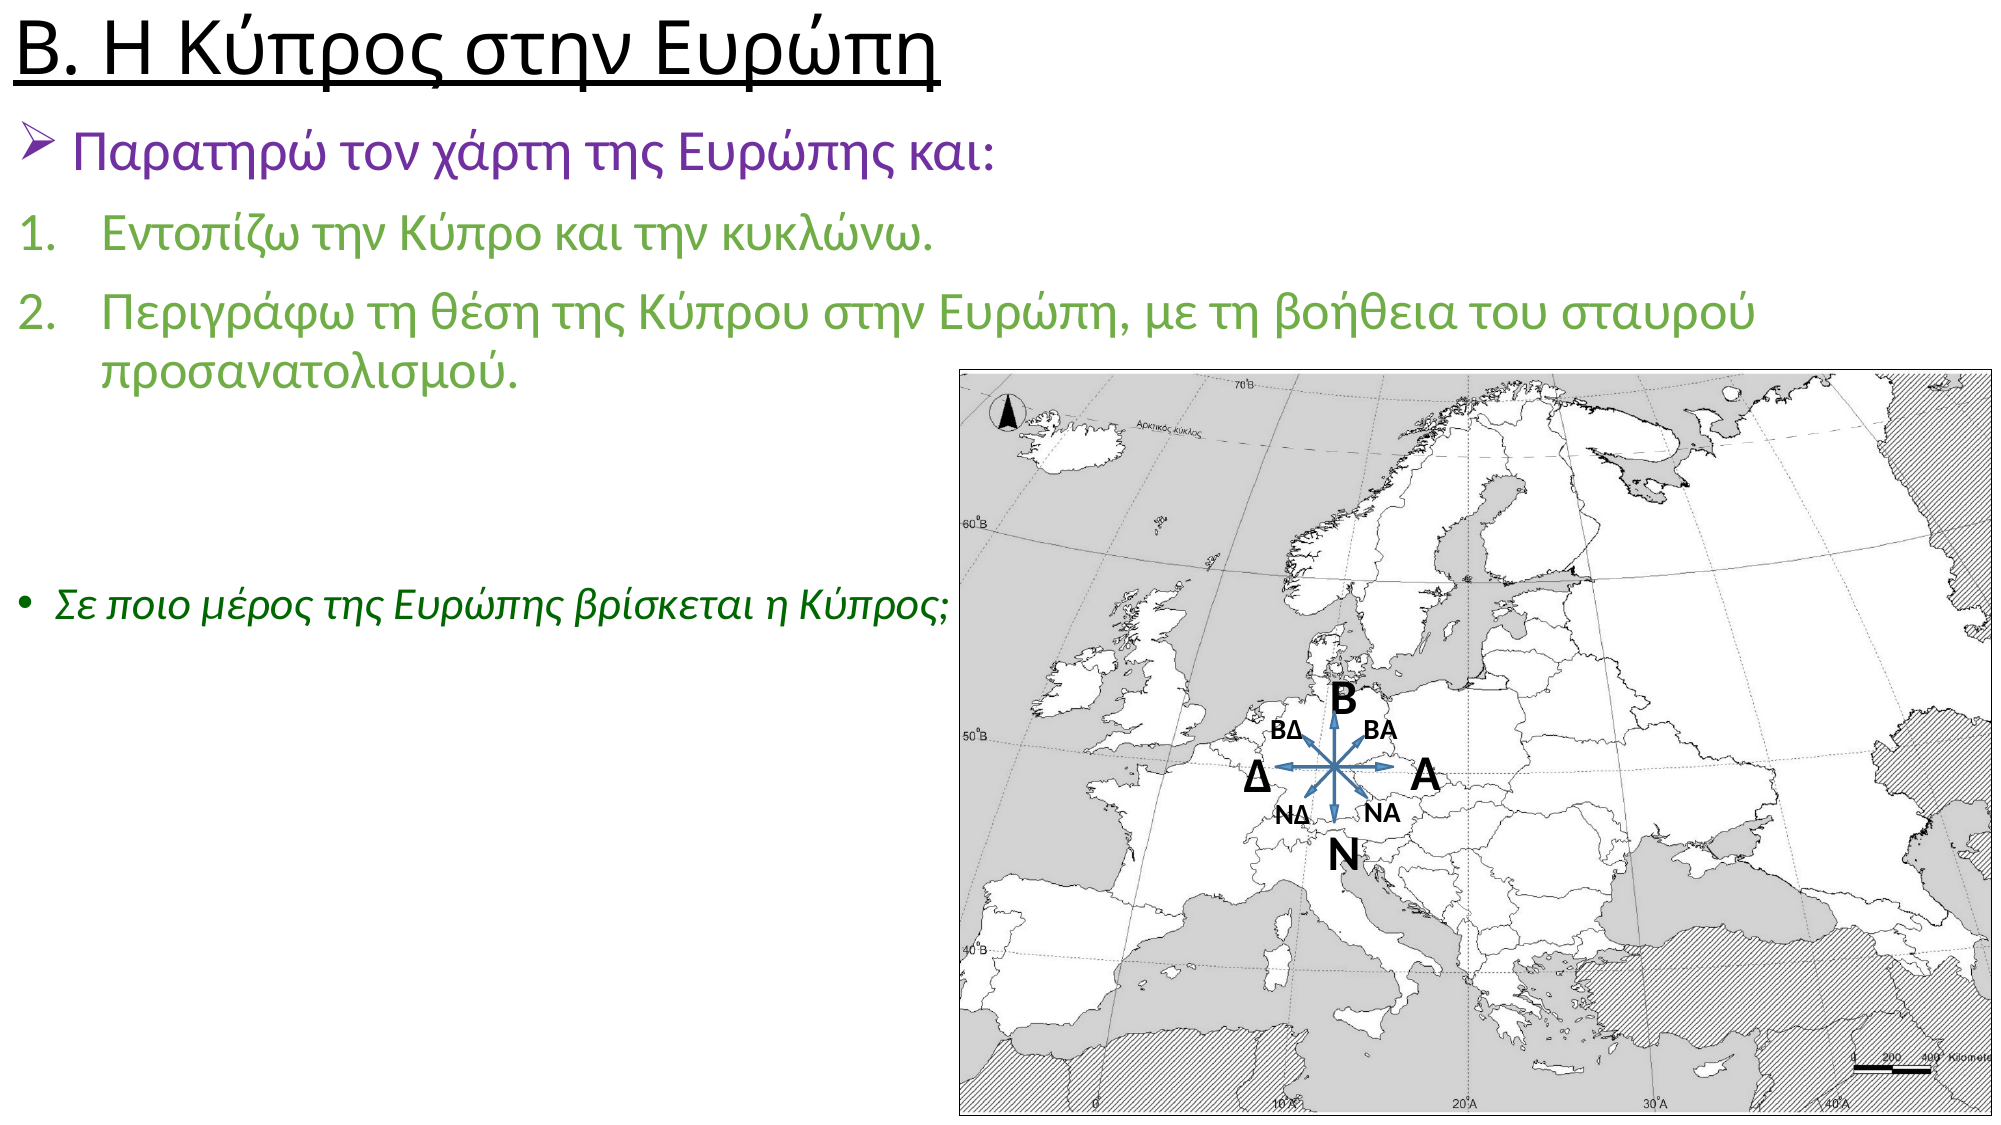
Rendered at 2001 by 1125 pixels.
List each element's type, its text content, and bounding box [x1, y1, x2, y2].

title Β. Η Κύπρος στην Ευρώπη [0, 0, 1405, 145]
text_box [959, 369, 1992, 1116]
list Παρατηρώ τον χάρτη της Ευρώπης και: Εντοπίζω την Κύπρο και την κυκλώνω. Περιγράφω τη θέση της Κύπρου στην Ευρώπη, με τη βοήθεια του σταυρού προσανατολισμού. Σε ποιο μέρος της Ευρώπης βρίσκεται η Κύπρος; [2, 112, 2000, 1119]
